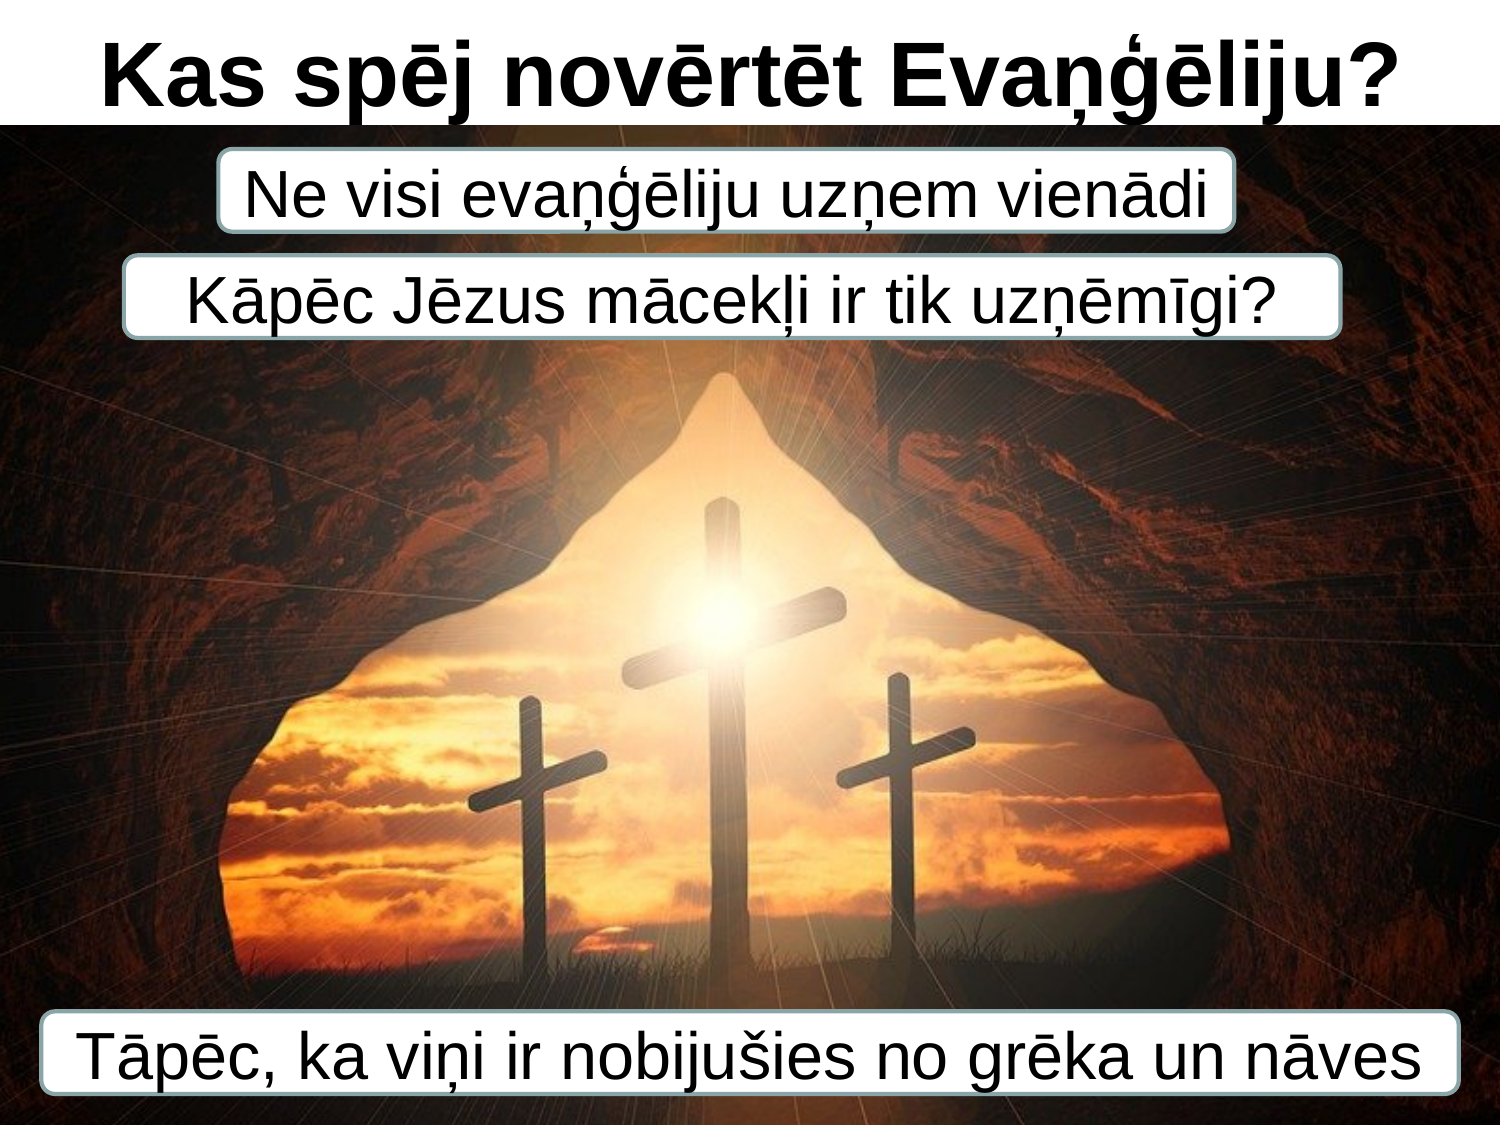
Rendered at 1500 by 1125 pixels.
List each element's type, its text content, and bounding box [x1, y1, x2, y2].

picture [0, 125, 1500, 1125]
title Kas spēj novērtēt Evaņģēliju? [76, 0, 1428, 123]
